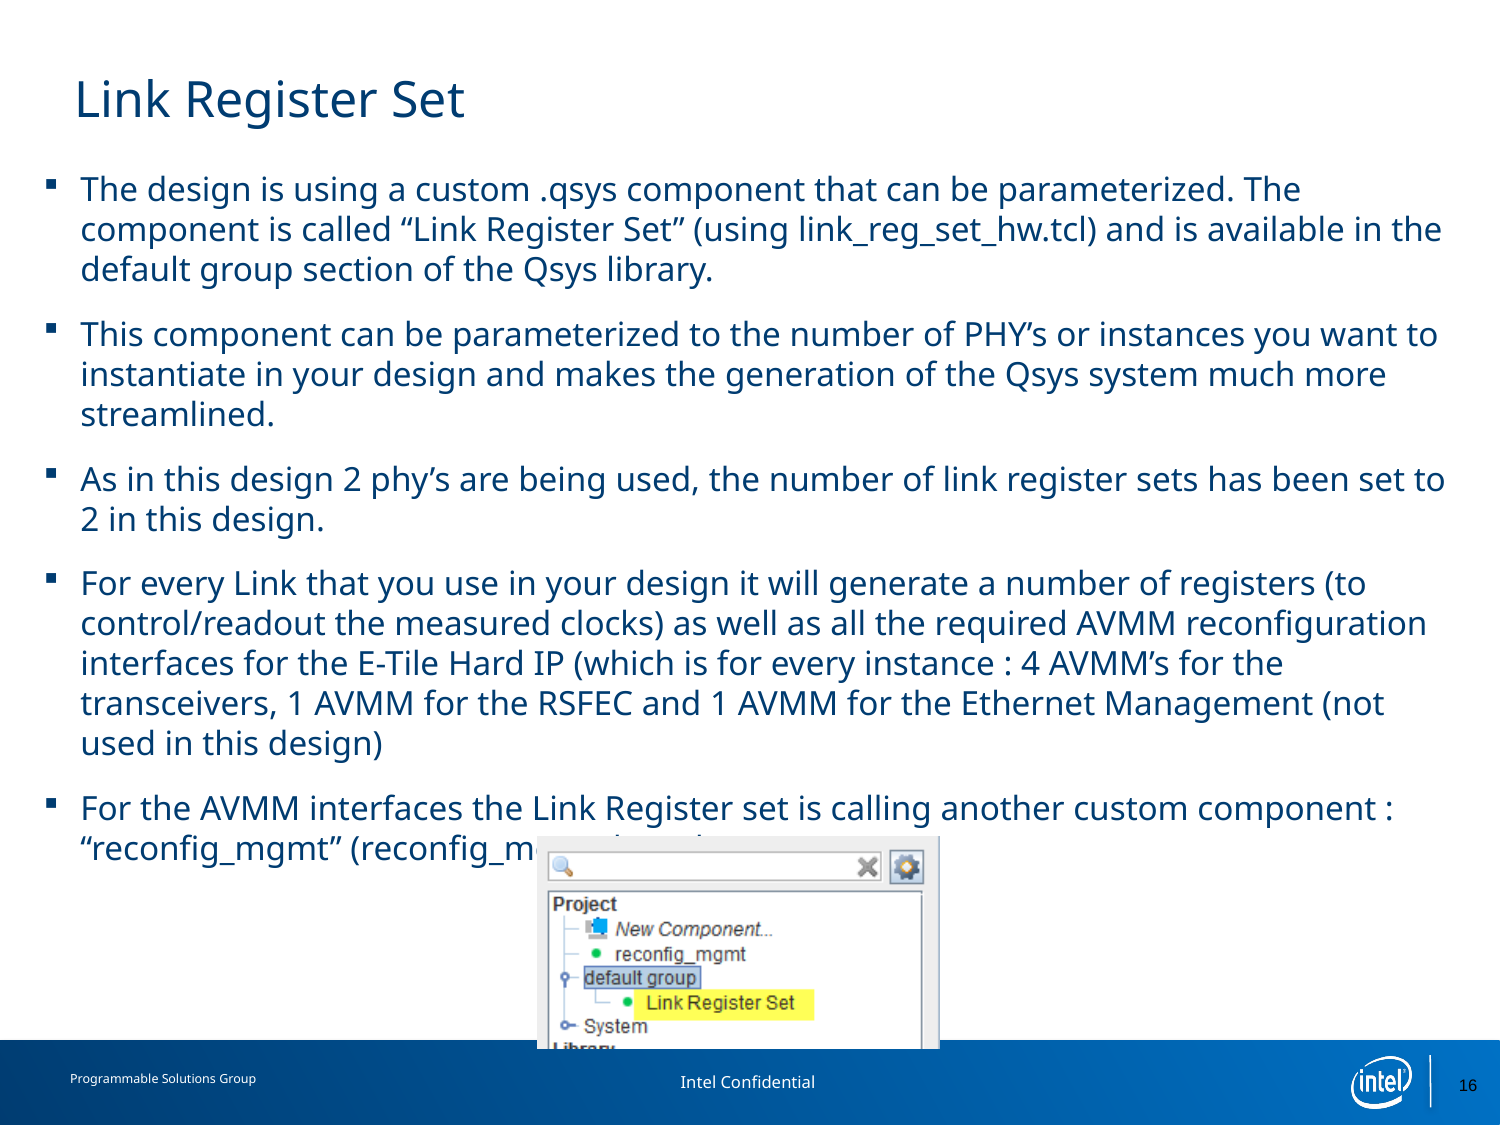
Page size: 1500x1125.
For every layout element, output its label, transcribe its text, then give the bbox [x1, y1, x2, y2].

picture [537, 836, 940, 1050]
title Link Register Set [74, 67, 1425, 168]
list The design is using a custom .qsys component that can be parameterized. The component is called “Link Register Set” (using link_reg_set_hw.tcl) and is available in the default group section of the Qsys library. This component can be parameterized to the number of PHY’s or instances you want to instantiate in your design and makes the generation of the Qsys system much more streamlined. As in this design 2 phy’s are being used, the number of link register sets has been set to 2 in this design. For every Link that you use in your design it will generate a number of registers (to control/readout the measured clocks) as well as all the required AVMM reconfiguration interfaces for the E-Tile Hard IP (which is for every instance : 4 AVMM’s for the transceivers, 1 AVMM for the RSFEC and 1 AVMM for the Ethernet Management (not used in this design) For the AVMM interfaces the Link Register set is calling another custom component : “reconfig_mgmt” (reconfig_mgmt_hw.tcl) [43, 168, 1456, 978]
slide_number 16 [1127, 1055, 1478, 1116]
